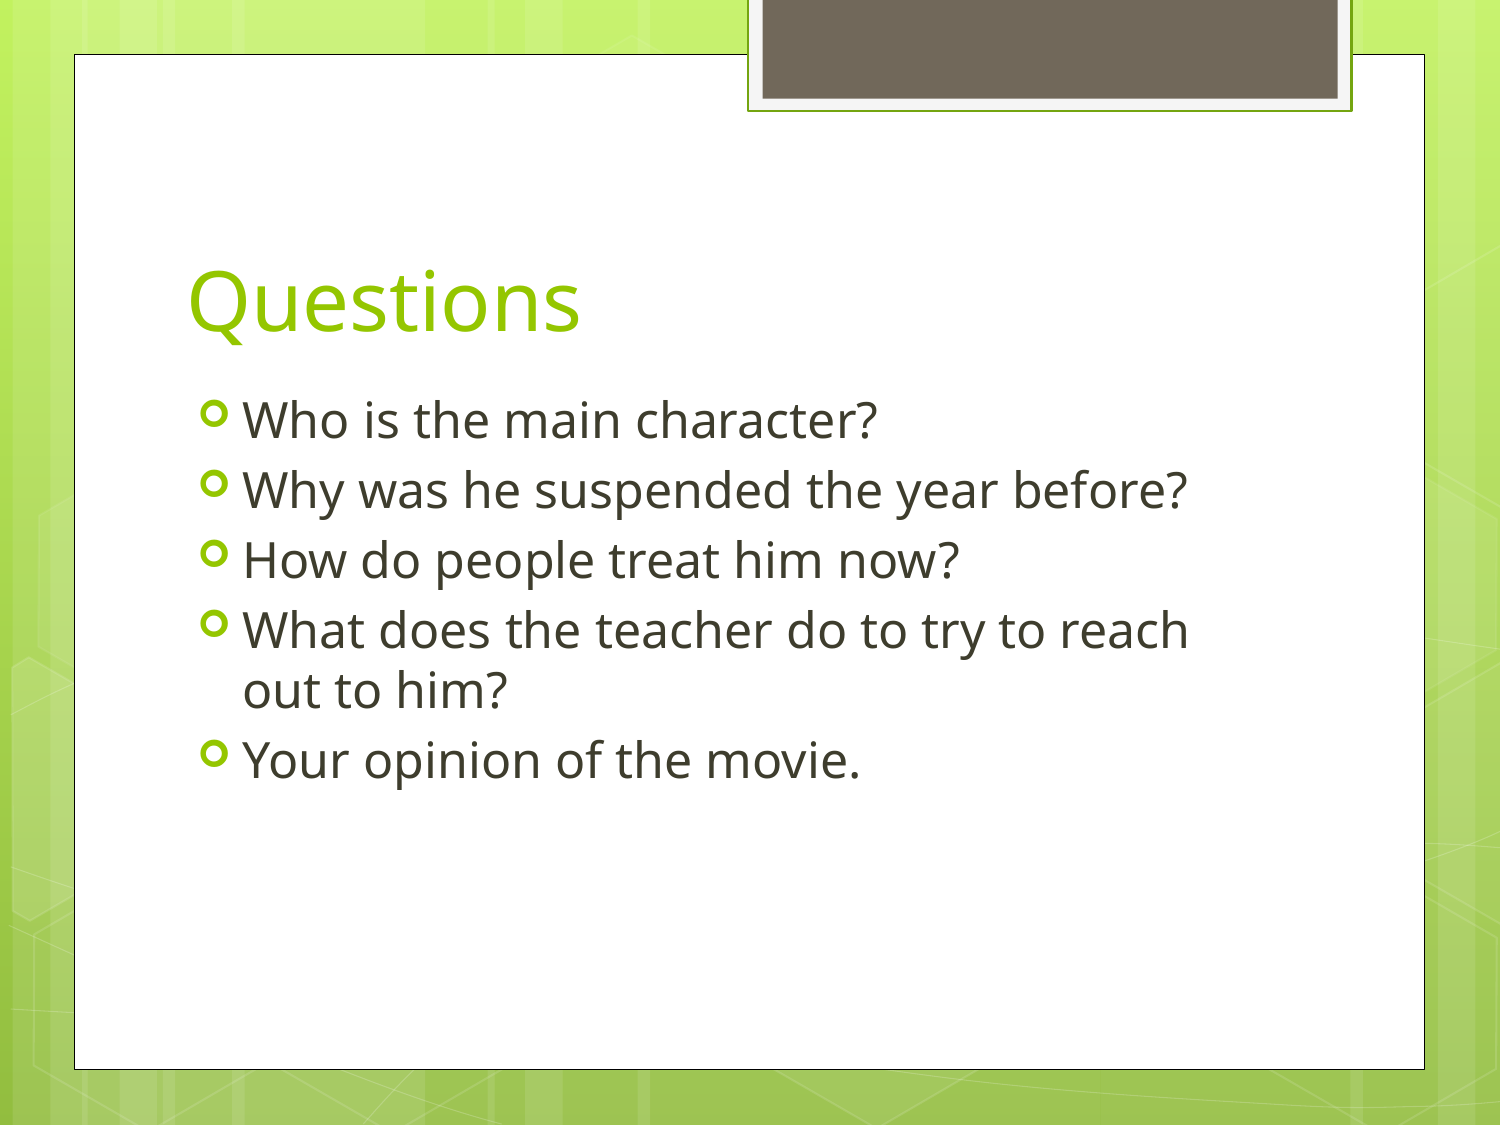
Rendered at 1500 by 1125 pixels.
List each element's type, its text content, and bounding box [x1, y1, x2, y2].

title Questions [171, 168, 1324, 357]
list Who is the main character? Why was he suspended the year before? How do people treat him now? What does the teacher do to try to reach out to him? Your opinion of the movie. [171, 381, 1283, 957]
